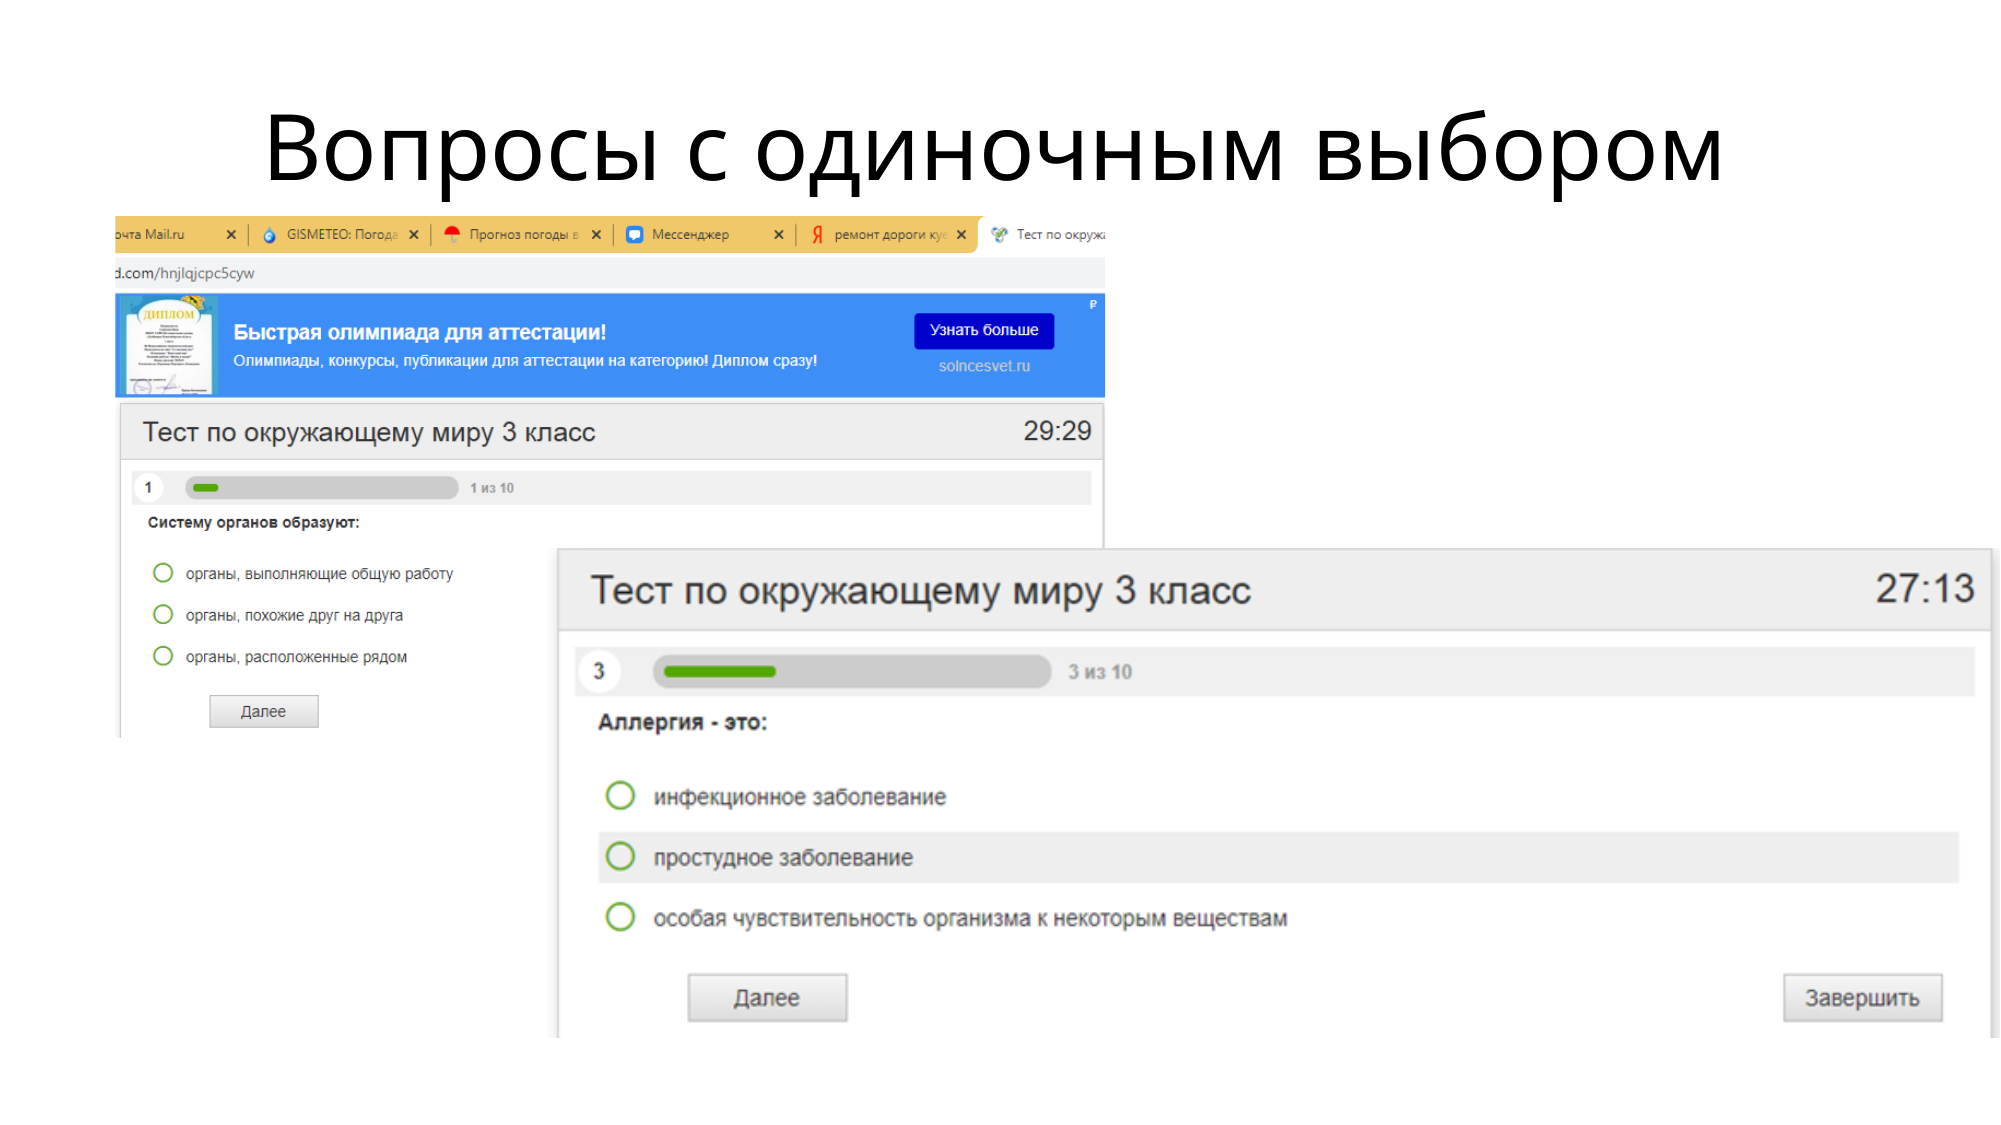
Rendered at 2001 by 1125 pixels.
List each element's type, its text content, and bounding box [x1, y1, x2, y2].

title Вопросы с одиночным выбором [132, 42, 1858, 260]
picture [547, 548, 2000, 1038]
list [115, 216, 1106, 738]
